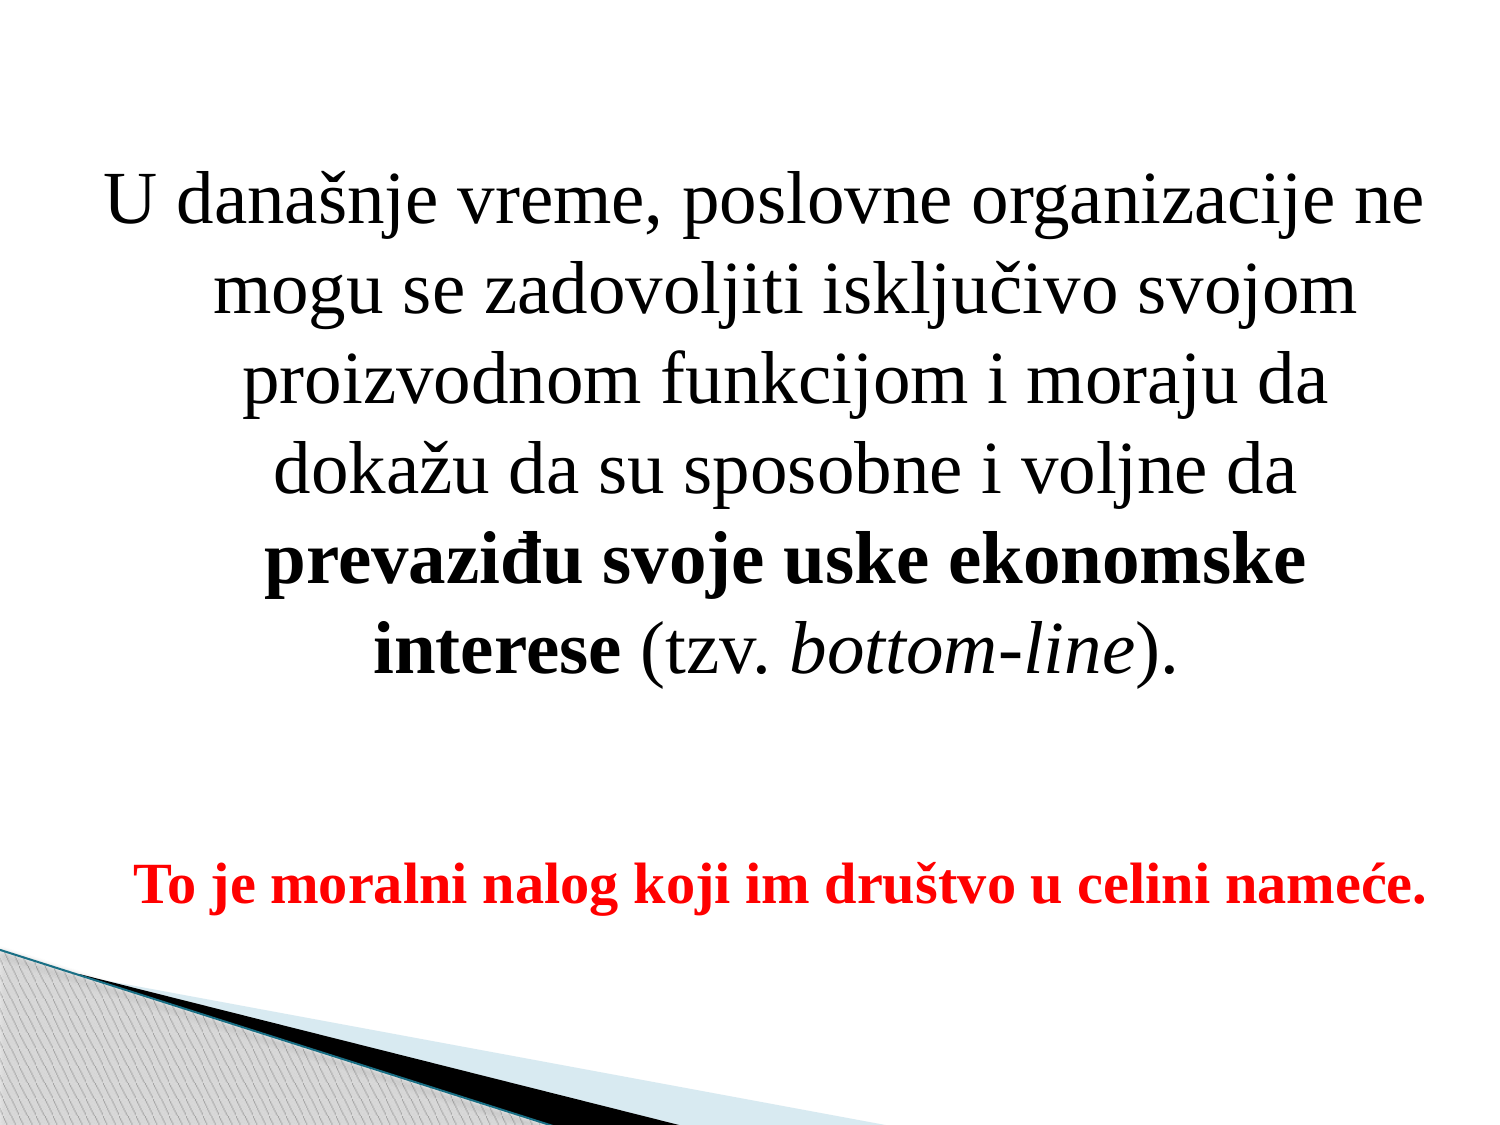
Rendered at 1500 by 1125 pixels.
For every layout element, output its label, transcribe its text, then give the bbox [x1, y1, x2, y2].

list U današnje vreme, poslovne organizacije ne mogu se zadovoljiti isključivo svojom proizvodnom funkcijom i moraju da dokažu da su sposobne i voljne da prevaziđu svoje uske ekonomske interese (tzv. bottom-line). To je moralni nalog koji im društvo u celini nameće. [58, 140, 1454, 1032]
